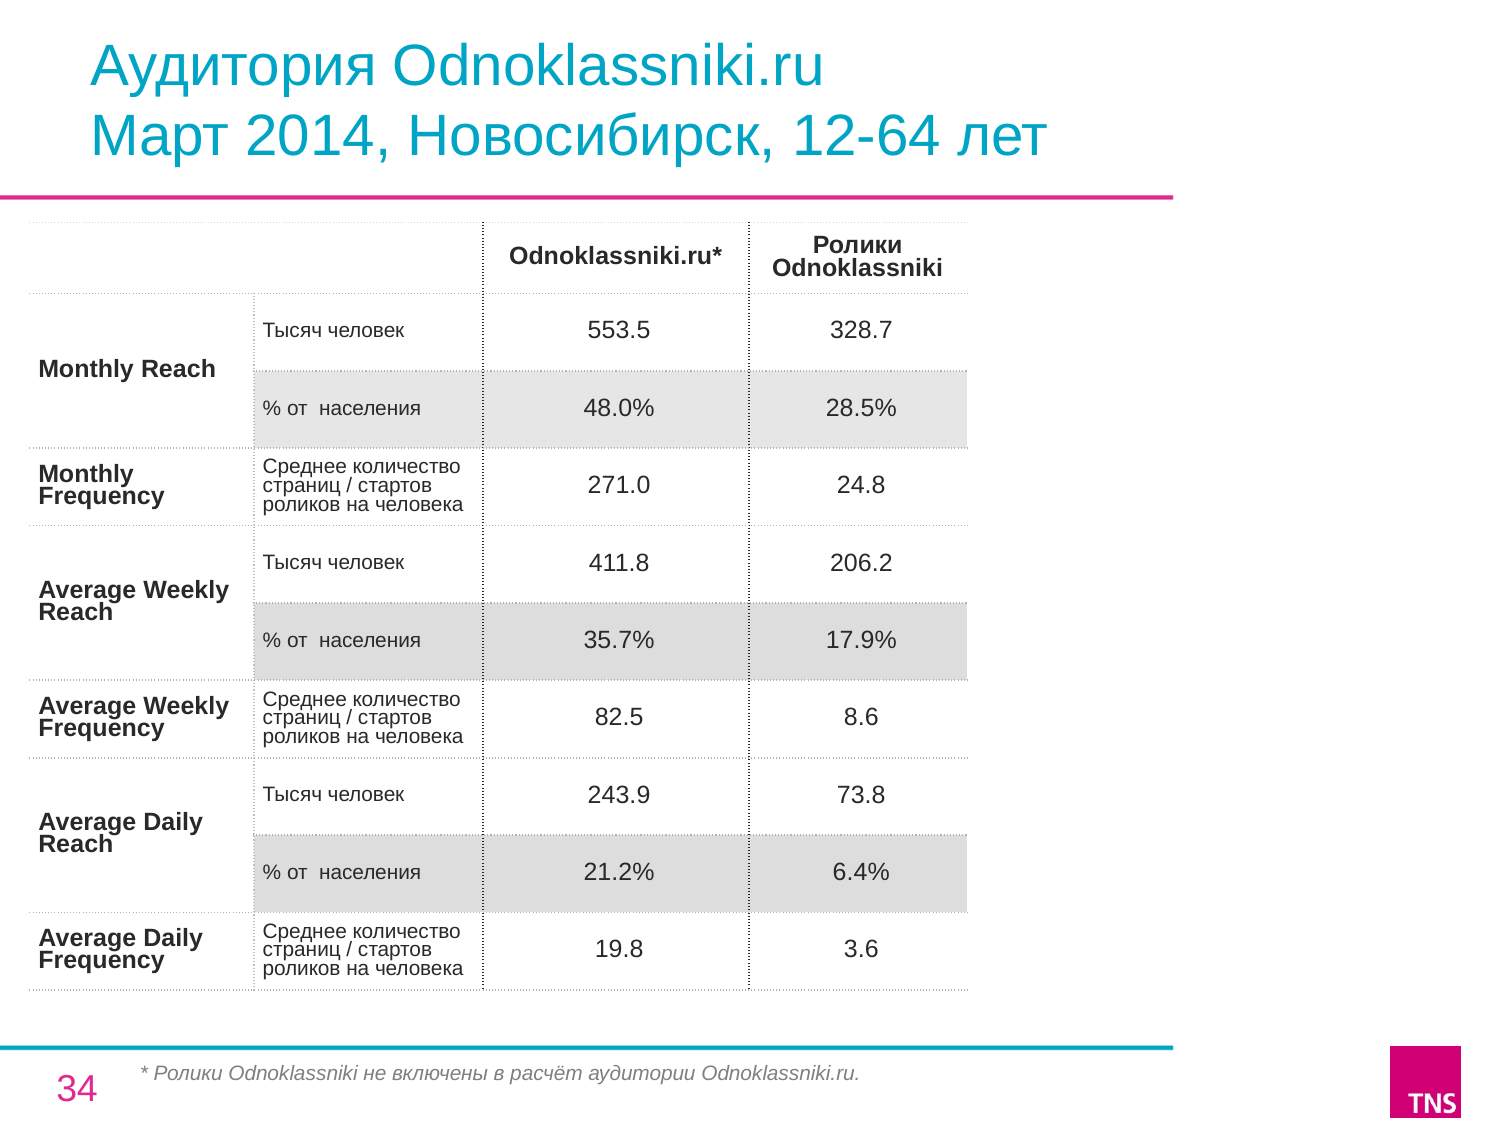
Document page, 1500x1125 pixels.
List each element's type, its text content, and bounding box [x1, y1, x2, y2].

table_cell 28.5% [749, 371, 967, 448]
table_cell 243.9 [483, 758, 749, 835]
picture [0, 0, 1500, 1125]
table_cell 553.5 [483, 294, 749, 371]
table_cell 19.8 [483, 912, 749, 990]
table_cell Среднее количество страниц / стартов роликов на человека [254, 448, 483, 526]
table_cell Среднее количество страниц / стартов роликов на человека [254, 680, 483, 758]
table_cell % от населения [254, 371, 483, 448]
table_cell 3.6 [749, 912, 967, 990]
table_cell Тысяч человек [254, 758, 483, 835]
table_cell 73.8 [749, 758, 967, 835]
table_cell Среднее количество страниц / стартов роликов на человека [254, 912, 483, 990]
table_cell 8.6 [749, 680, 967, 758]
table_cell 17.9% [749, 603, 967, 680]
slide_number 34 [40, 1055, 392, 1125]
table_cell 271.0 [483, 448, 749, 526]
table_cell 6.4% [749, 835, 967, 912]
table_cell Average Weekly Reach [29, 526, 254, 680]
table_cell 24.8 [749, 448, 967, 526]
table_cell 48.0% [483, 371, 749, 448]
table_cell 82.5 [483, 680, 749, 758]
table_cell Monthly Reach [29, 294, 254, 448]
table_header [29, 223, 483, 294]
table_cell 35.7% [483, 603, 749, 680]
table_header Ролики Odnoklassniki [749, 223, 967, 294]
title Аудитория Odnoklassniki.ru Март 2014, Новосибирск, 12-64 лет [74, 8, 1476, 187]
table_cell 411.8 [483, 526, 749, 603]
table_cell % от населения [254, 835, 483, 912]
table_cell Тысяч человек [254, 294, 483, 371]
table_header Odnoklassniki.ru* [483, 223, 749, 294]
table_cell Тысяч человек [254, 526, 483, 603]
table_cell Monthly Frequency [29, 448, 254, 526]
text_box * Ролики Odnoklassniki не включены в расчёт аудитории Odnoklassniki.ru. [124, 1052, 1463, 1092]
table_cell % от населения [254, 603, 483, 680]
table_cell Average Daily Reach [29, 758, 254, 912]
table_cell 206.2 [749, 526, 967, 603]
table_cell Average Daily Frequency [29, 912, 254, 990]
table_cell 21.2% [483, 835, 749, 912]
table_cell Average Weekly Frequency [29, 680, 254, 758]
table_cell 328.7 [749, 294, 967, 371]
